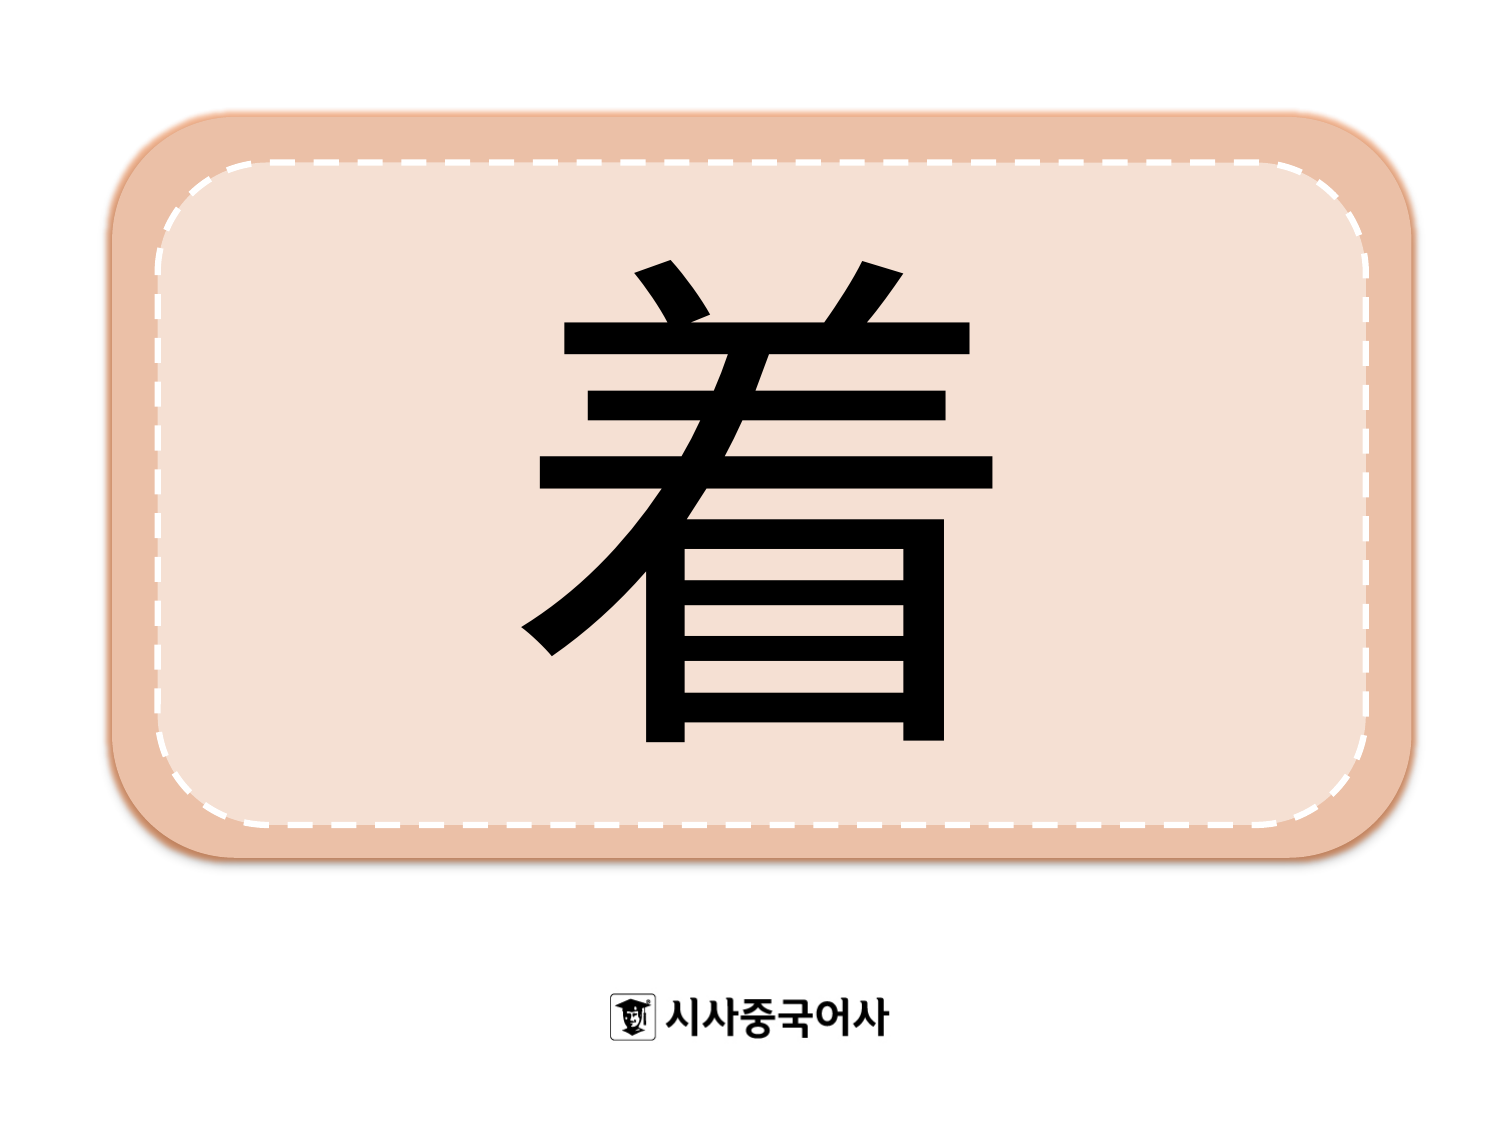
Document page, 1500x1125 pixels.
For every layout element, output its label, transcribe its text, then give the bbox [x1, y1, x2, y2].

text_box 着 [162, 160, 1371, 824]
picture [602, 987, 898, 1047]
